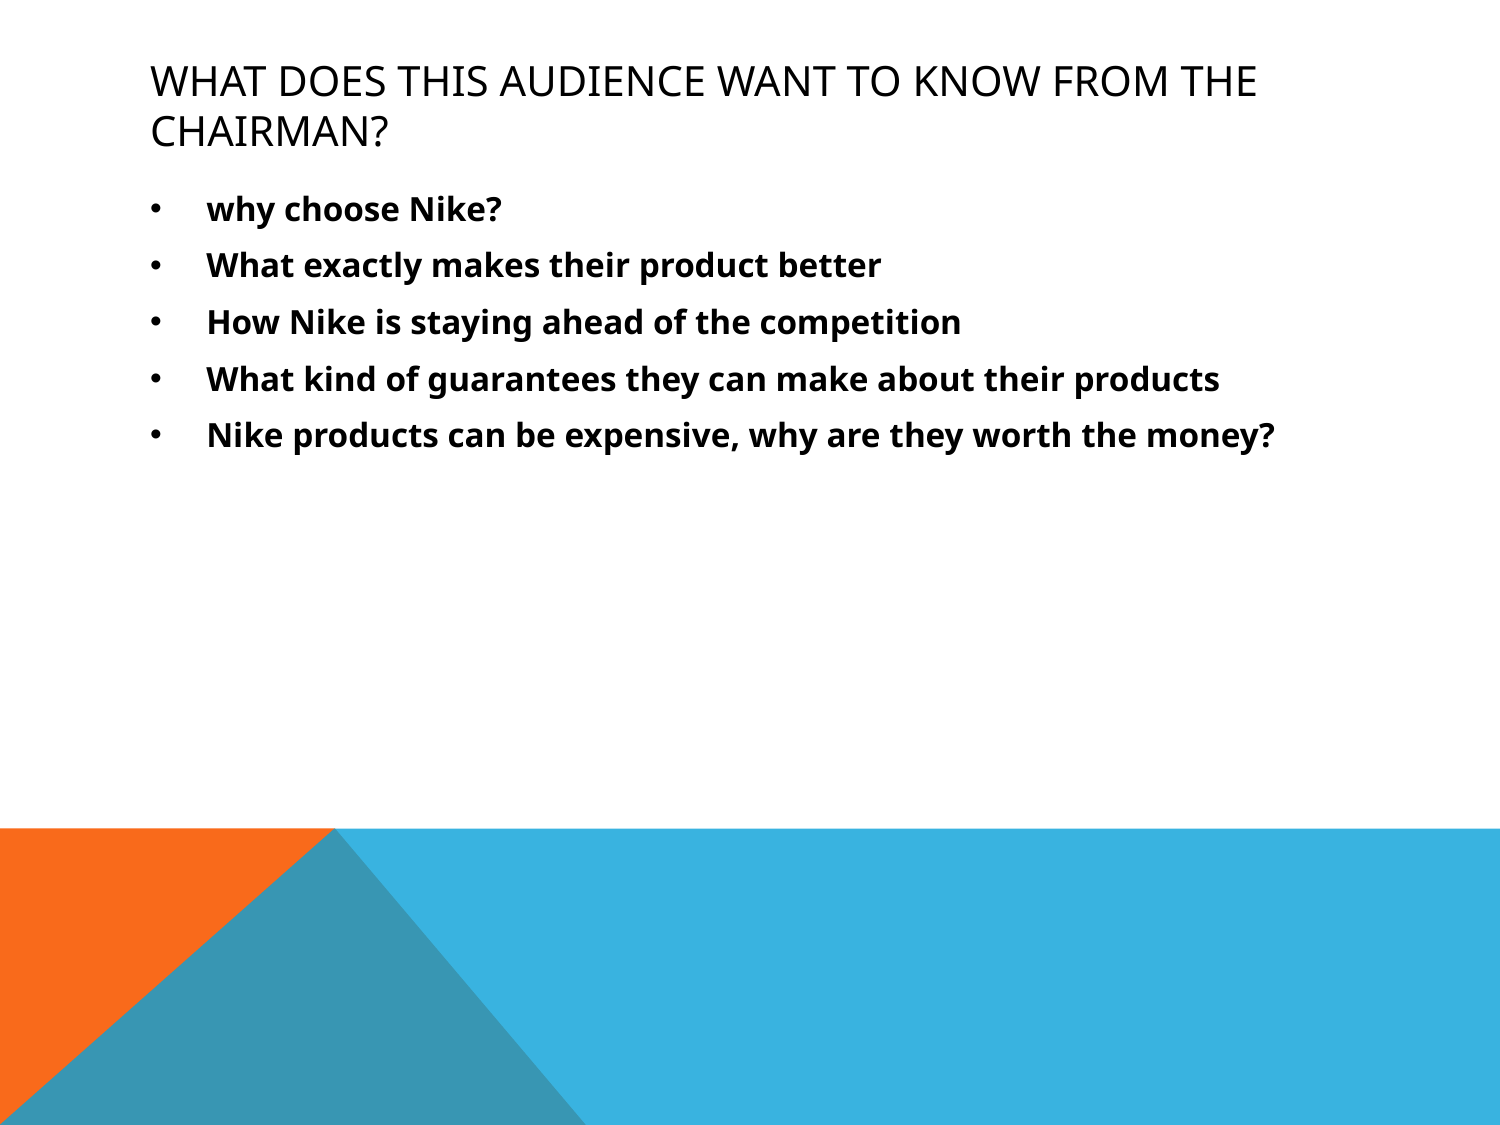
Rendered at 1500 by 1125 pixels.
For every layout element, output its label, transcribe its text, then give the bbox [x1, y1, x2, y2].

list why choose Nike? What exactly makes their product better How Nike is staying ahead of the competition What kind of guarantees they can make about their products Nike products can be expensive, why are they worth the money? [135, 180, 1369, 768]
title What does this audience want to know from the chairman? [135, 60, 1369, 150]
